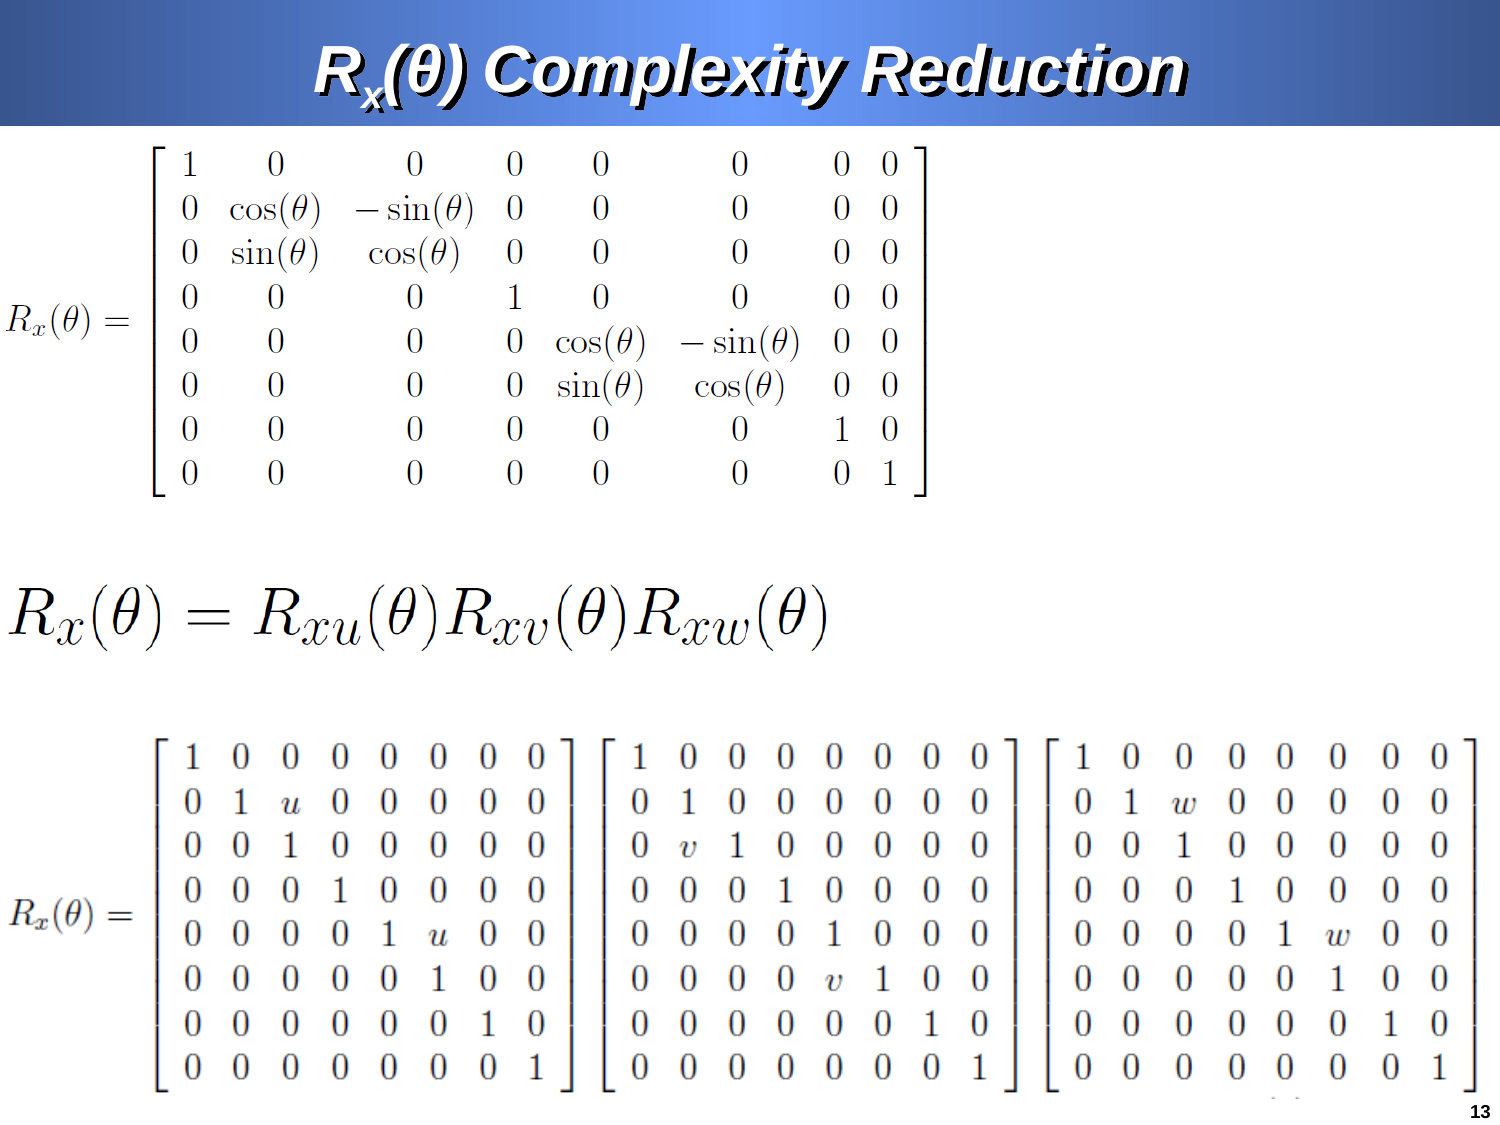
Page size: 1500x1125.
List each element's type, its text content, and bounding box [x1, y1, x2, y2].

picture [4, 572, 830, 655]
picture [8, 729, 1482, 1099]
slide_number 12 [1368, 1091, 1500, 1125]
title Rx(θ) Complexity Reduction [74, 12, 1426, 126]
picture [4, 137, 932, 503]
